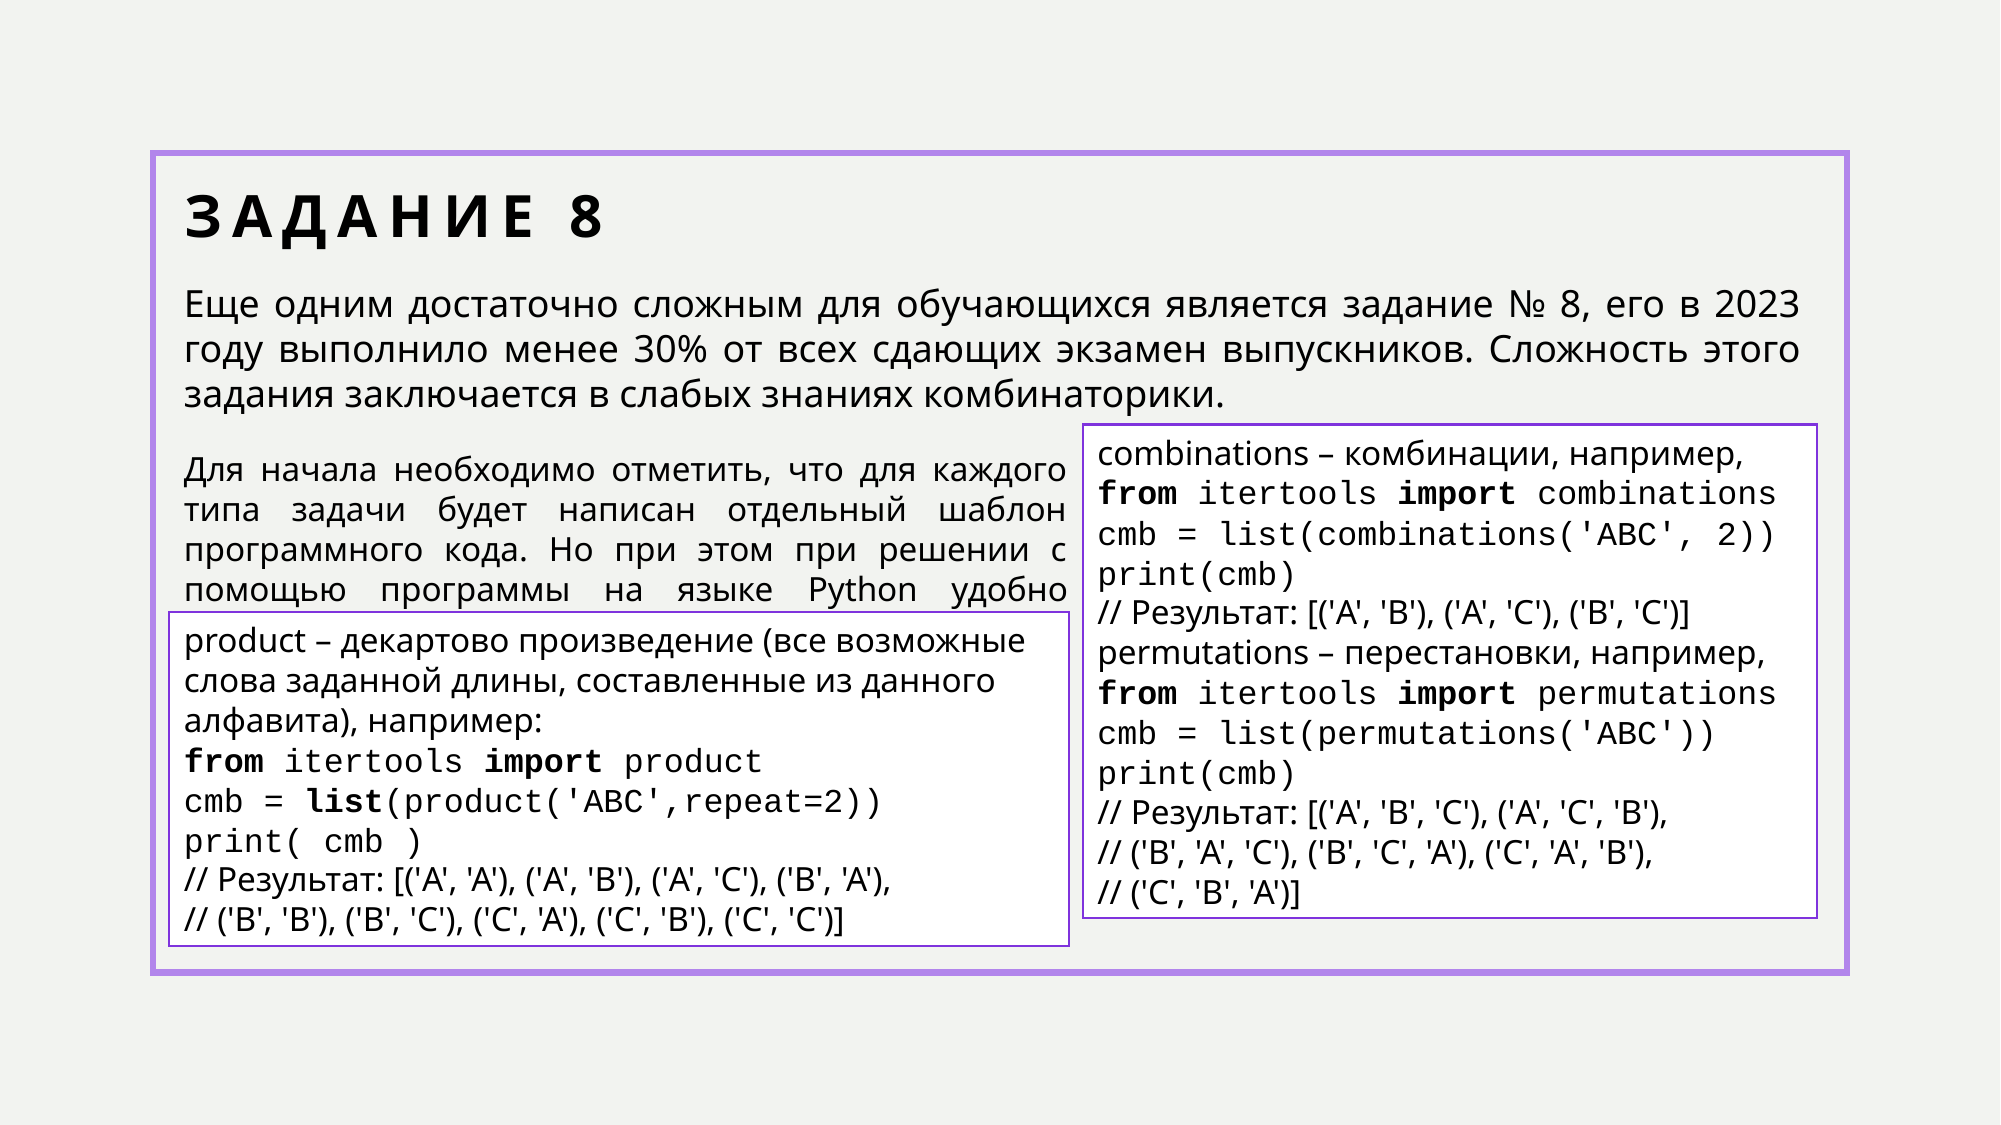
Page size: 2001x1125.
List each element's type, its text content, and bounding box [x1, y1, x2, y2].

text_box Для начала необходимо отметить, что для каждого типа задачи будет написан отдельный шаблон программного кода. Но при этом при решении с помощью программы на языке Python удобно использовать функции из модуля itertools: [169, 440, 1082, 685]
text_box combinations – комбинации, например, from itertools import combinations cmb = list(combinations('ABC', 2)) print(cmb) // Результат: [('A', 'B'), ('A', 'C'), ('B', 'C')] permutations – перестановки, например, from itertools import permutations cmb = list(permutations('ABC')) print(cmb) // Результат: [('A', 'B', 'C'), ('A', 'C', 'B'), // ('B', 'A', 'C'), ('B', 'C', 'A'), ('C', 'A', 'B'), // ('C', 'B', 'A')] [1082, 423, 1818, 919]
text_box Еще одним достаточно сложным для обучающихся является задание № 8, его в 2023 году выполнило менее 30% от всех сдающих экзамен выпускников. Сложность этого задания заключается в слабых знаниях комбинаторики. [169, 273, 1817, 423]
title Задание 8 [169, 80, 1642, 257]
text_box product – декартово произведение (все возможные слова заданной длины, составленные из данного алфавита), например: from itertools import product cmb = list(product('ABC',repeat=2)) print( cmb ) // Результат: [('A', 'A'), ('A', 'B'), ('A', 'C'), ('B', 'A'), // ('B', 'B'), ('B', 'C'), ('C', 'A'), ('C', 'B'), ('C', 'C')] [168, 611, 1070, 947]
